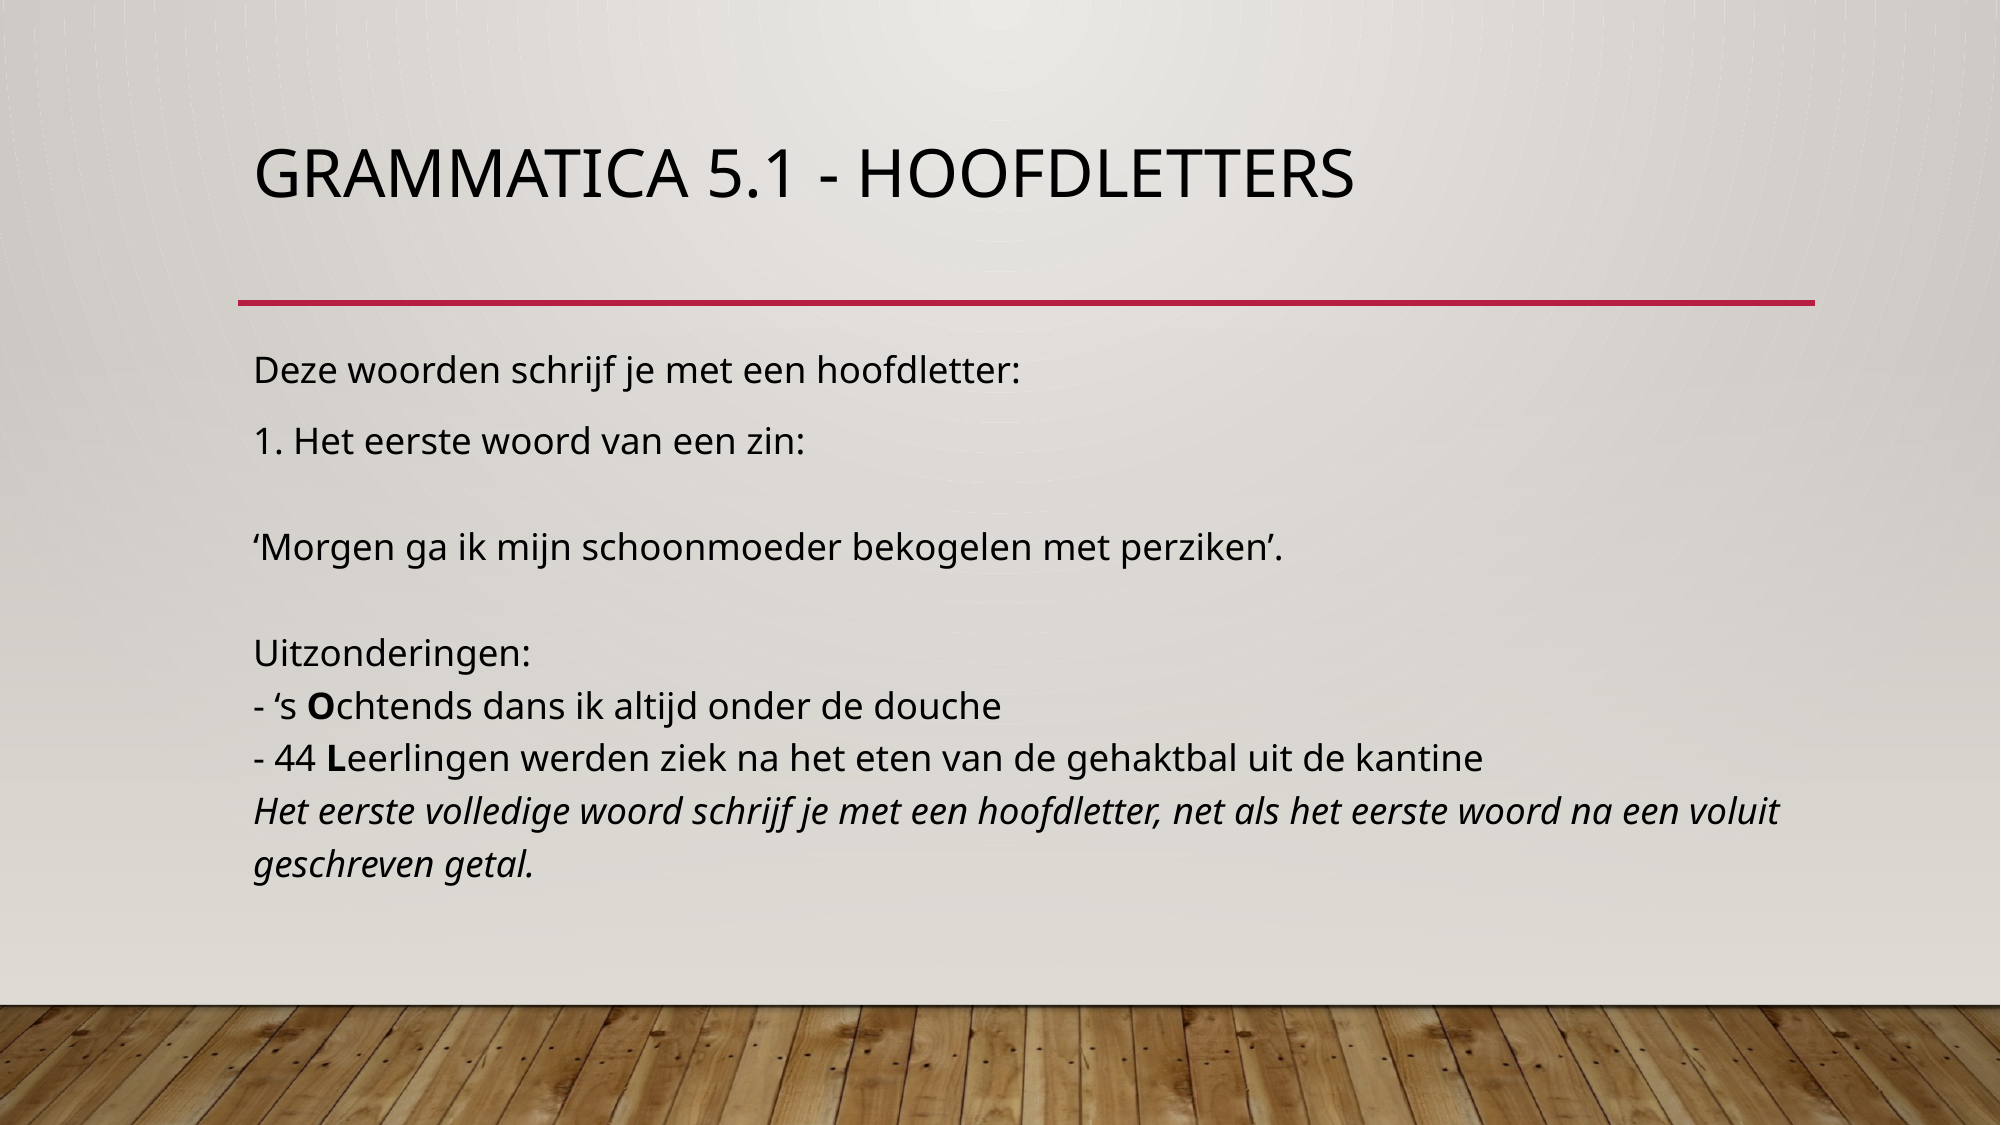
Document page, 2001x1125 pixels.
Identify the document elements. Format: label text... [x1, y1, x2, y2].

list Deze woorden schrijf je met een hoofdletter: 1. Het eerste woord van een zin: ‘Morgen ga ik mijn schoonmoeder bekogelen met perziken’. Uitzonderingen: - ‘s Ochtends dans ik altijd onder de douche - 44 Leerlingen werden ziek na het eten van de gehaktbal uit de kantine Het eerste volledige woord schrijf je met een hoofdletter, net als het eerste woord na een voluit geschreven getal. [238, 330, 1814, 897]
picture [0, 1005, 2000, 1125]
title Grammatica 5.1 - hoofdletters [238, 131, 1814, 305]
